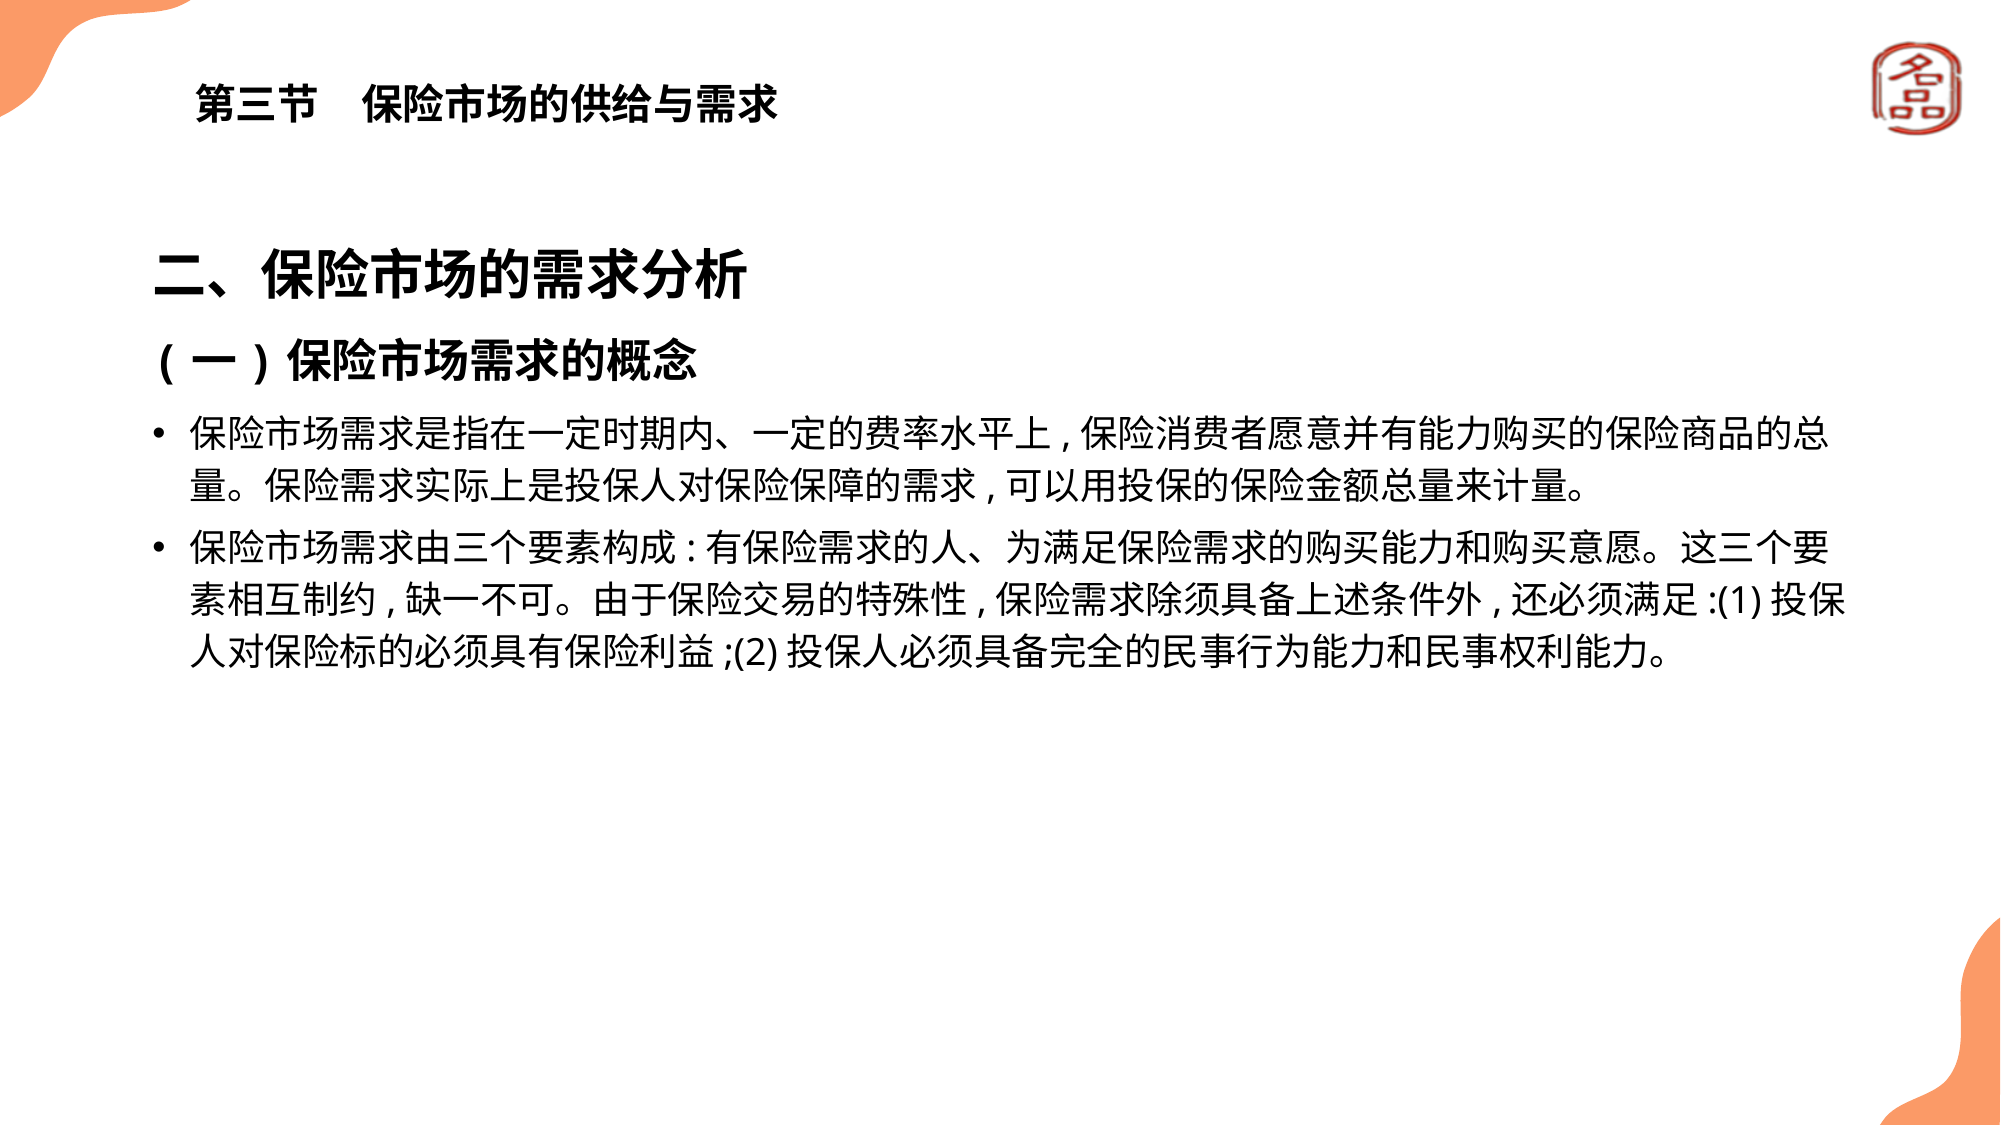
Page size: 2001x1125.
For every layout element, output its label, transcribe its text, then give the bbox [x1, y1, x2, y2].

title 第三节 保险市场的供给与需求 [137, 60, 1863, 152]
picture [1861, 10, 1990, 147]
list 二、保险市场的需求分析 (一)保险市场需求的概念 保险市场需求是指在一定时期内、一定的费率水平上,保险消费者愿意并有能力购买的保险商品的总量。保险需求实际上是投保人对保险保障的需求,可以用投保的保险金额总量来计量。 保险市场需求由三个要素构成:有保险需求的人、为满足保险需求的购买能力和购买意愿。这三个要素相互制约,缺一不可。由于保险交易的特殊性,保险需求除须具备上述条件外,还必须满足:(1)投保人对保险标的必须具有保险利益;(2)投保人必须具备完全的民事行为能力和民事权利能力。 [137, 217, 1863, 1031]
